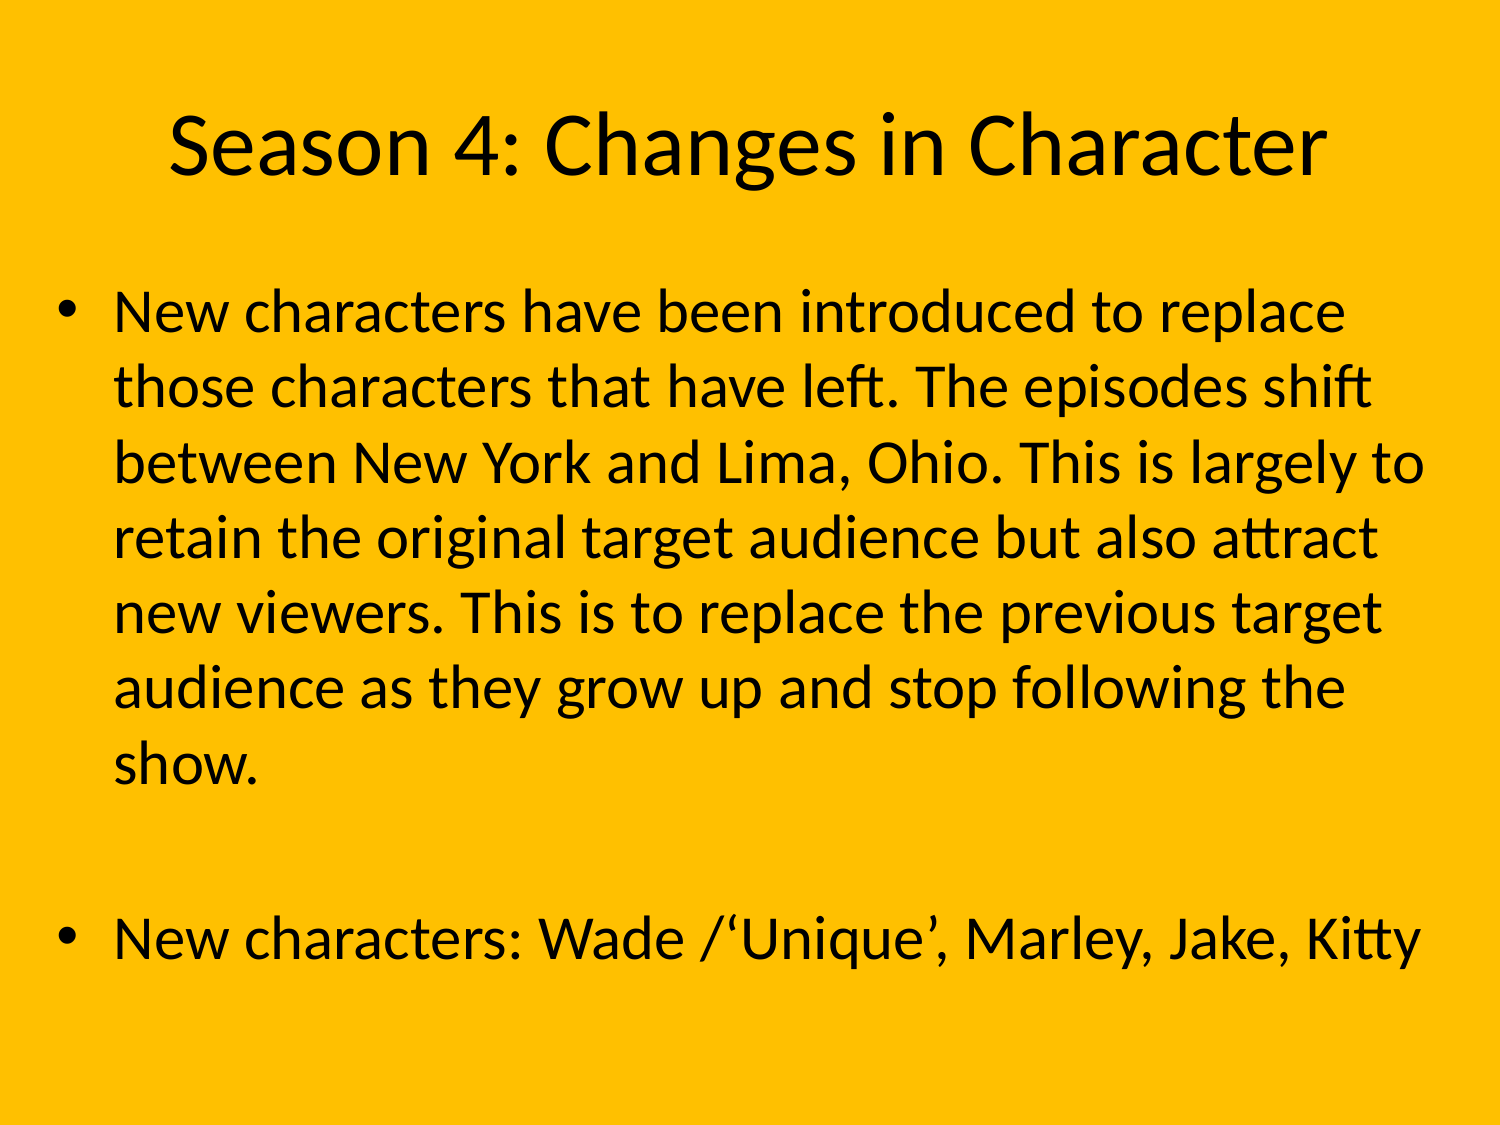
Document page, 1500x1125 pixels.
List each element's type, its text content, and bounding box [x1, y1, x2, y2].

list New characters have been introduced to replace those characters that have left. The episodes shift between New York and Lima, Ohio. This is largely to retain the original target audience but also attract new viewers. This is to replace the previous target audience as they grow up and stop following the show. New characters: Wade /‘Unique’, Marley, Jake, Kitty [41, 262, 1447, 1005]
title Season 4: Changes in Character [75, 45, 1425, 233]
